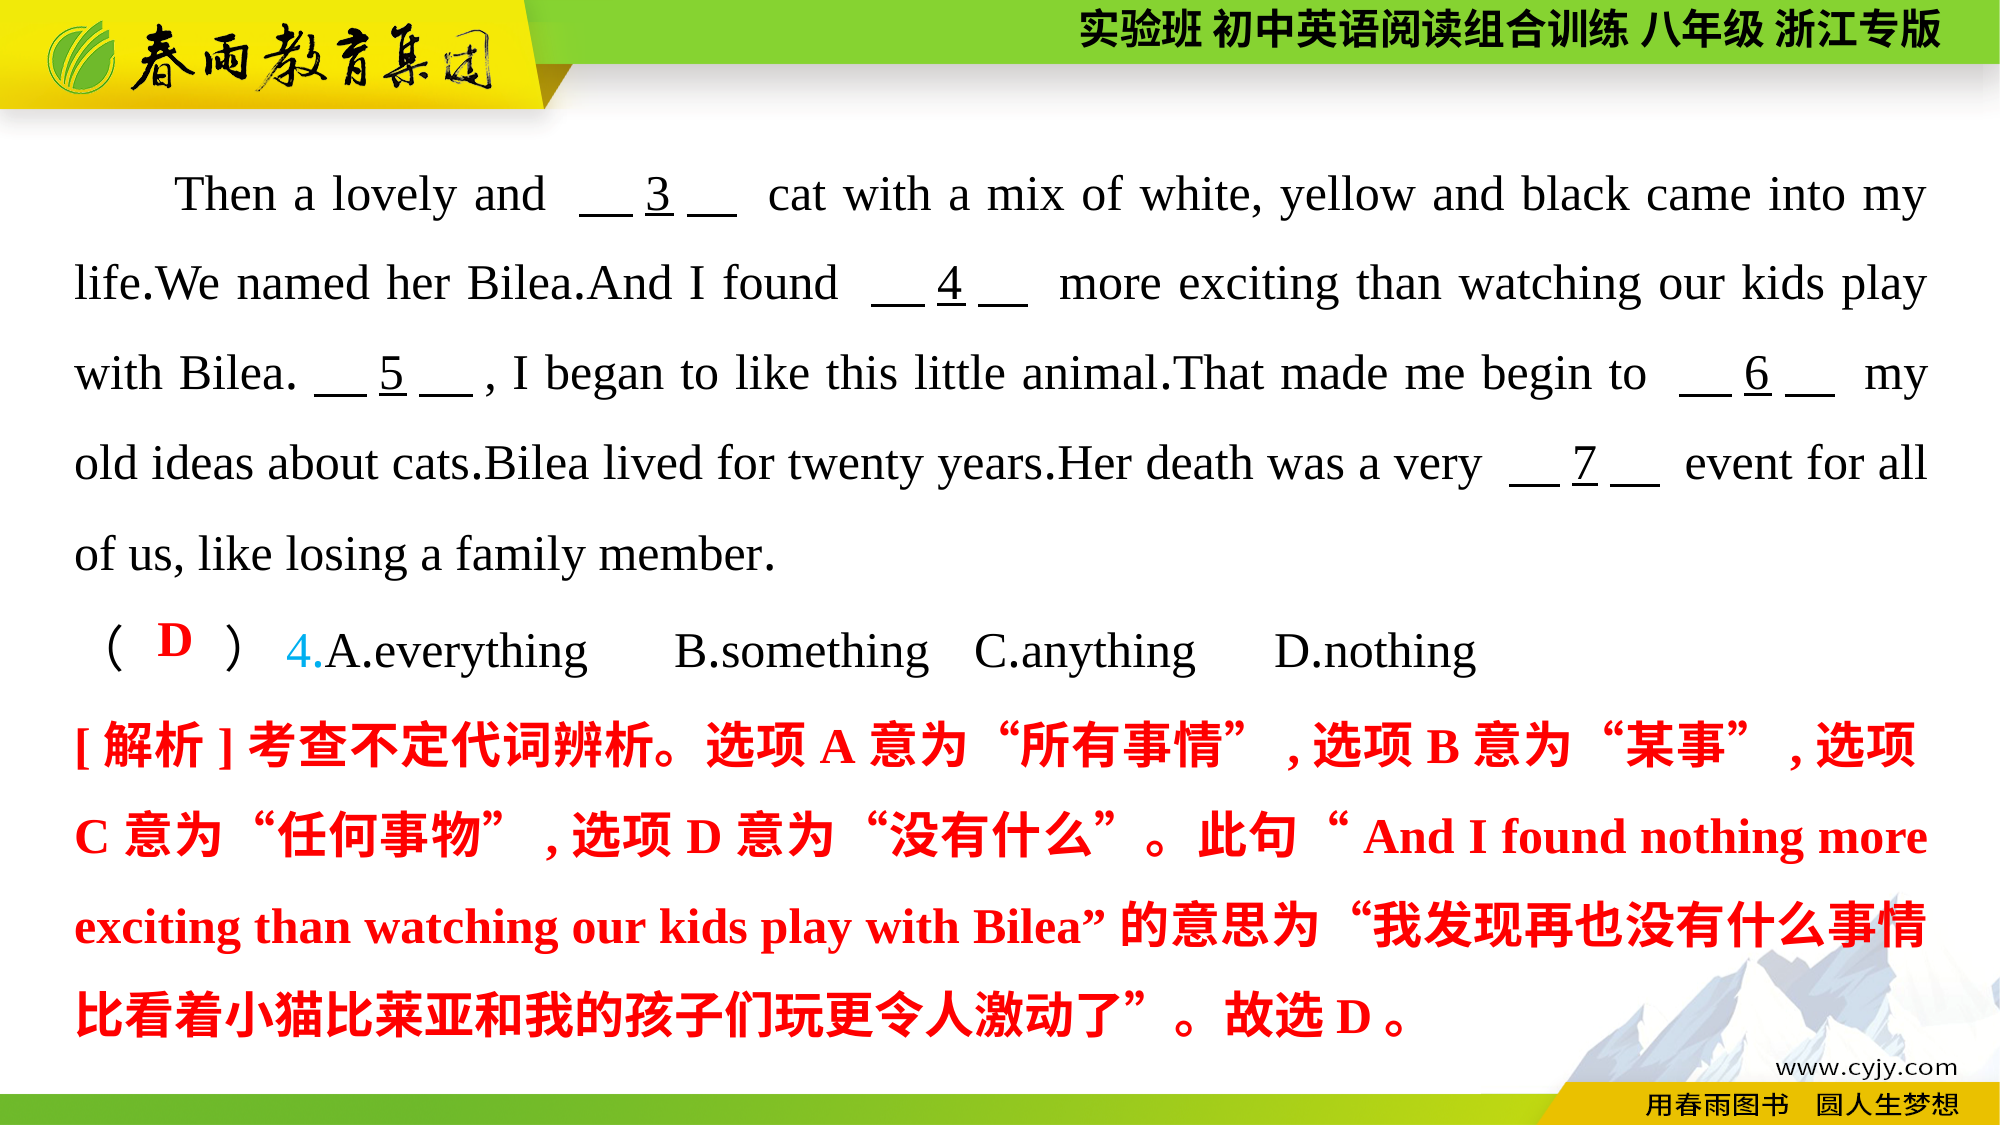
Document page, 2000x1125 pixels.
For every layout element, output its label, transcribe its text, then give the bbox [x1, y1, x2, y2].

text_box （ ）4.A.everything B.something C.anything D.nothing [59, 581, 1944, 686]
picture [0, 0, 2000, 1125]
text_box [解析]考查不定代词辨析。选项A意为“所有事情”,选项B意为“某事”,选项C意为“任何事物”,选项D意为“没有什么”。此句“And I found nothing more exciting than watching our kids play with Bilea”的意思为“我发现再也没有什么事情比看着小猫比莱亚和我的孩子们玩更令人激动了”。故选D。 [59, 686, 1944, 1051]
list Then a lovely and 3 cat with a mix of white, yellow and black came into my life.We named her Bilea.And I found 4 more exciting than watching our kids play with Bilea. 5 , I began to like this little animal.That made me begin to 6 my old ideas about cats.Bilea lived for twenty years.Her death was a very 7 event for all of us, like losing a family member. [59, 122, 1944, 581]
text_box D [142, 599, 209, 675]
